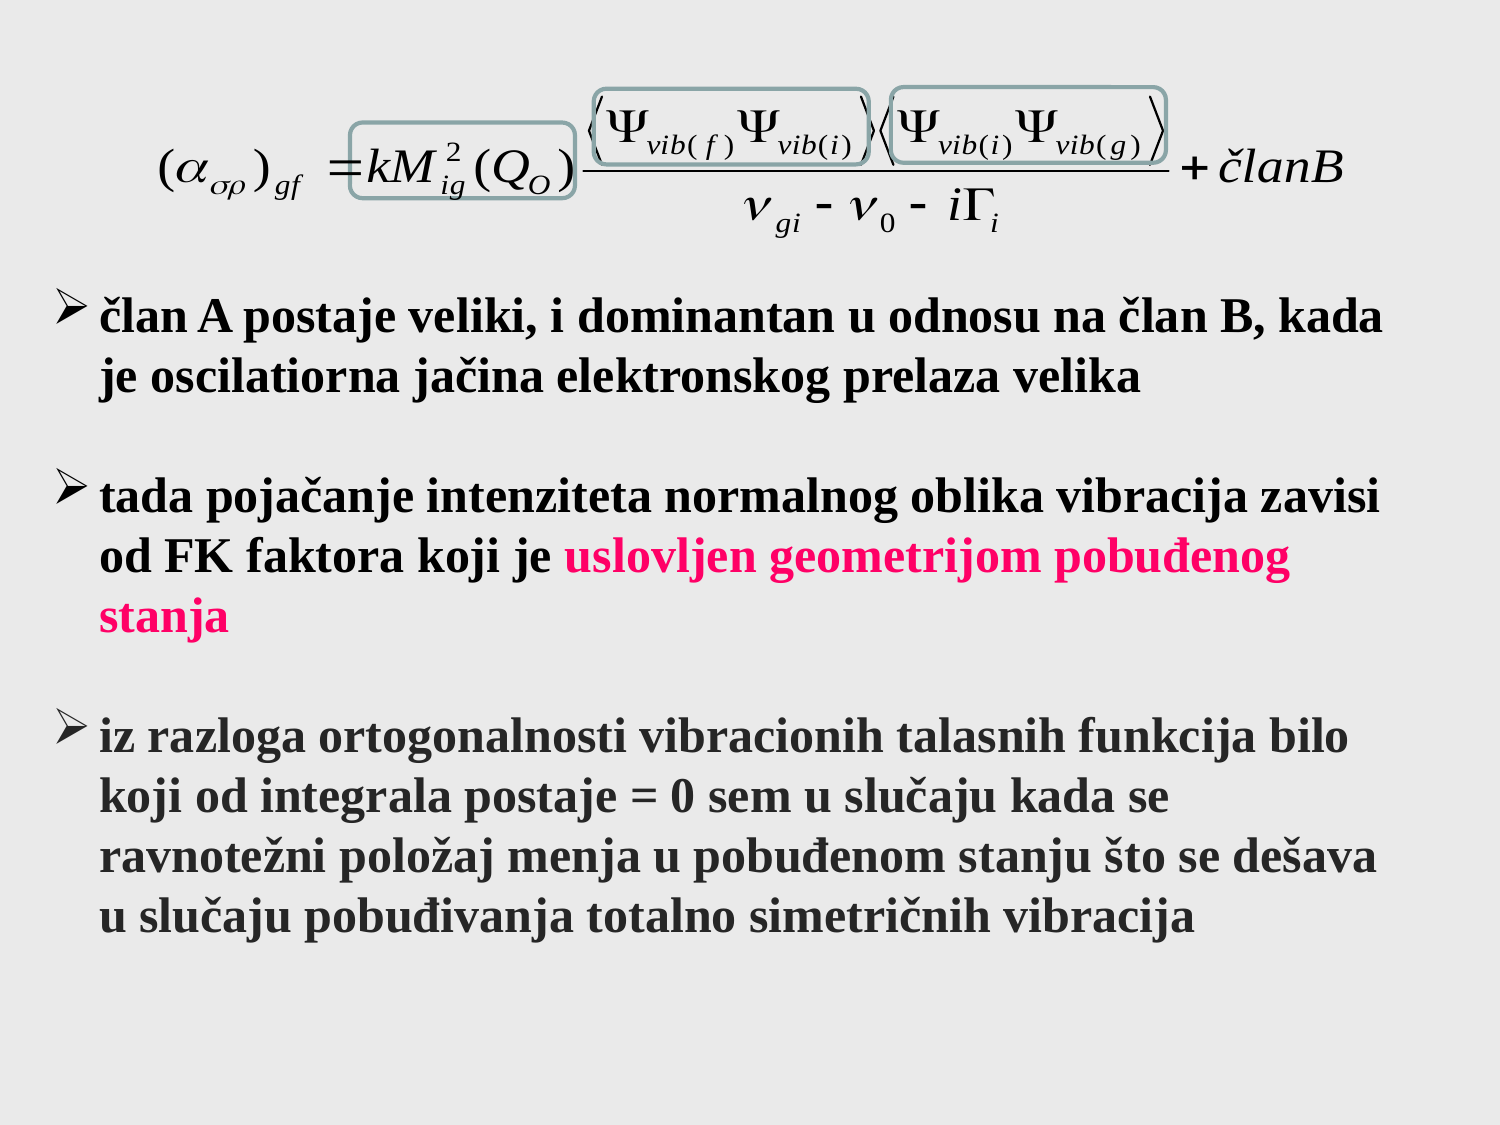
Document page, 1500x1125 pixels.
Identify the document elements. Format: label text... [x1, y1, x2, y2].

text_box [149, 86, 1356, 248]
text_box član A postaje veliki, i dominantan u odnosu na član B, kada je oscilatiorna jačina elektronskog prelaza velika tada pojačanje intenziteta normalnog oblika vibracija zavisi od FK faktora koji je uslovljen geometrijom pobuđenog stanja iz razloga ortogonalnosti vibracionih talasnih funkcija bilo koji od integrala postaje = 0 sem u slučaju kada se ravnotežni položaj menja u pobuđenom stanju što se dešava u slučaju pobuđivanja totalno simetričnih vibracija [37, 274, 1425, 950]
